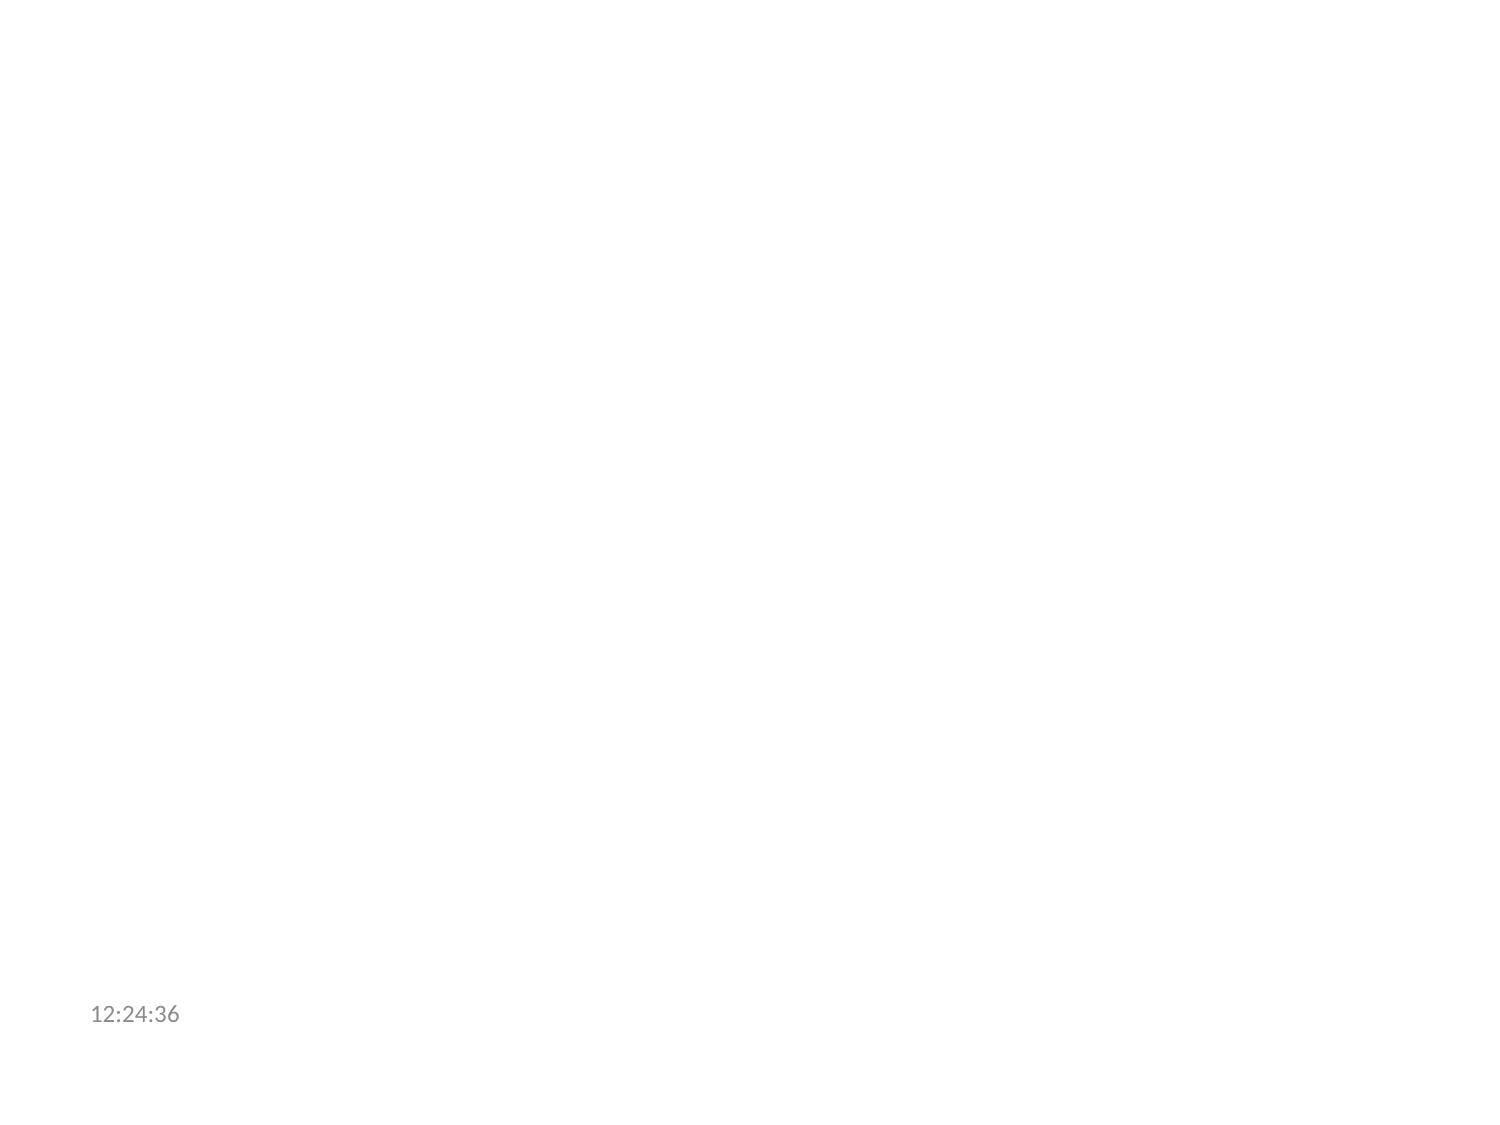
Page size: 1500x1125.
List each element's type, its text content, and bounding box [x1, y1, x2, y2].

text_box 15:35:09 [75, 982, 425, 1043]
